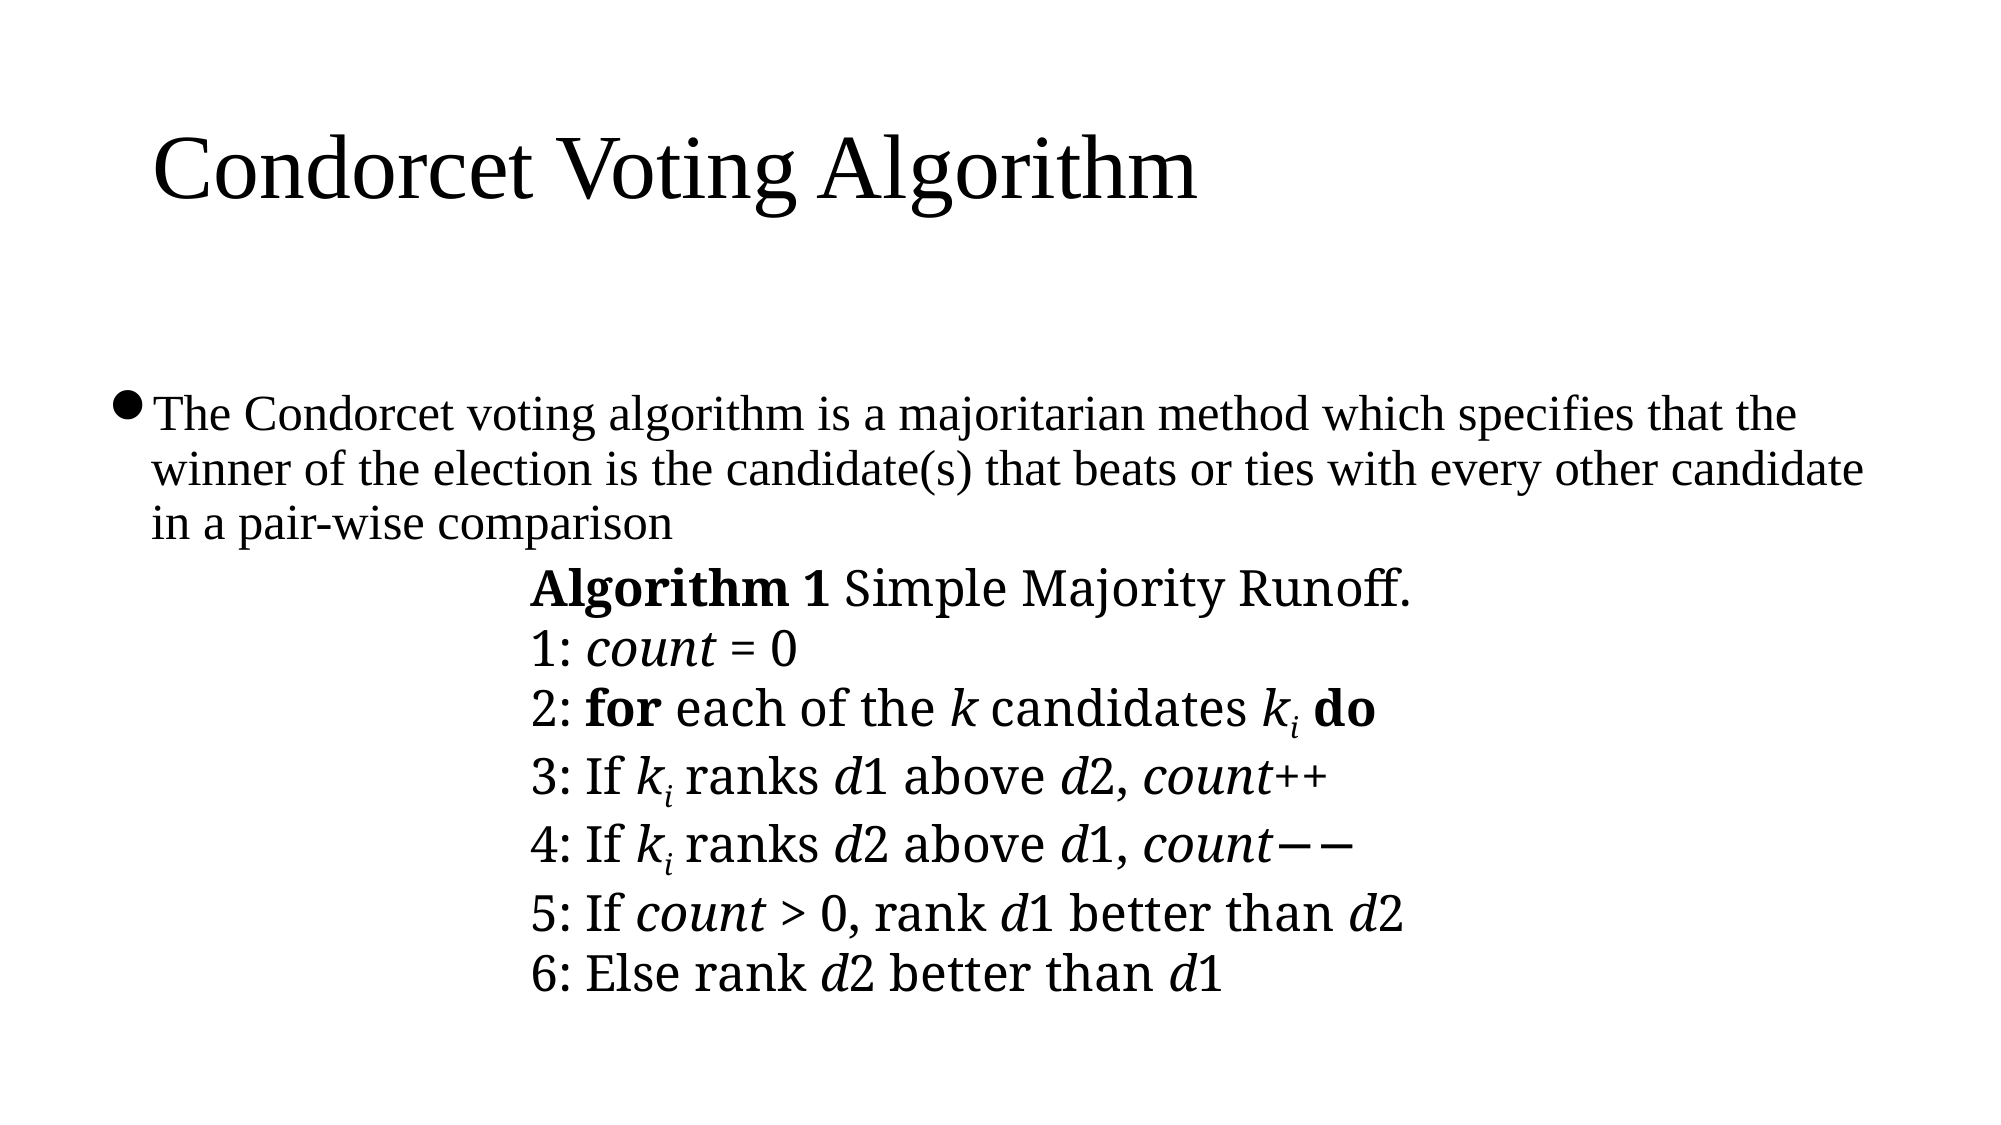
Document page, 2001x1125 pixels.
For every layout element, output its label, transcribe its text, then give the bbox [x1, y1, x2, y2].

list The Condorcet voting algorithm is a majoritarian method which specifies that the winner of the election is the candidate(s) that beats or ties with every other candidate in a pair-wise comparison [93, 379, 1919, 559]
text_box Algorithm 1 Simple Majority Runoff. 1: count = 0 2: for each of the k candidates ki do 3: If ki ranks d1 above d2, count++ 4: If ki ranks d2 above d1, count−− 5: If count > 0, rank d1 better than d2 6: Else rank d2 better than d1 [515, 548, 1429, 1054]
title Condorcet Voting Algorithm [137, 59, 1863, 278]
